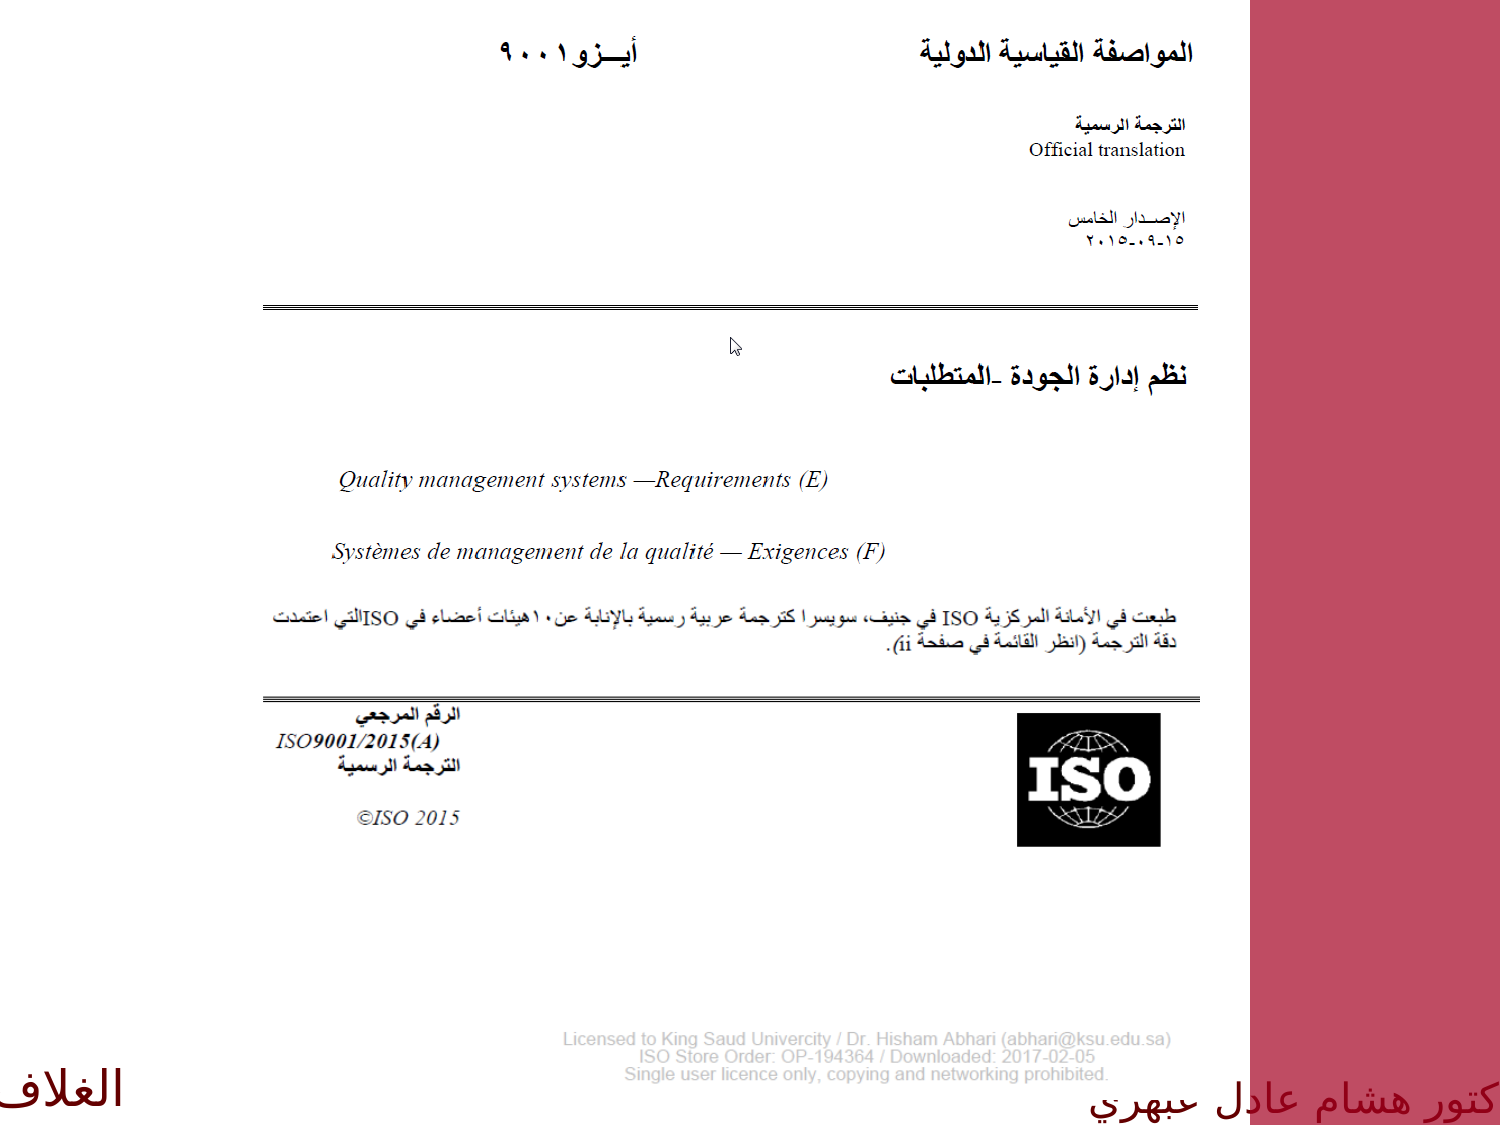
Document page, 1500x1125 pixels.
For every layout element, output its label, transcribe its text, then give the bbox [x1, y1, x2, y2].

text_box الغلاف [0, 1049, 141, 1124]
text_box [1248, 0, 1500, 1125]
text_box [262, 24, 1201, 1101]
text_box الدكتور هشام عادل عبهري [1073, 1064, 1248, 1125]
